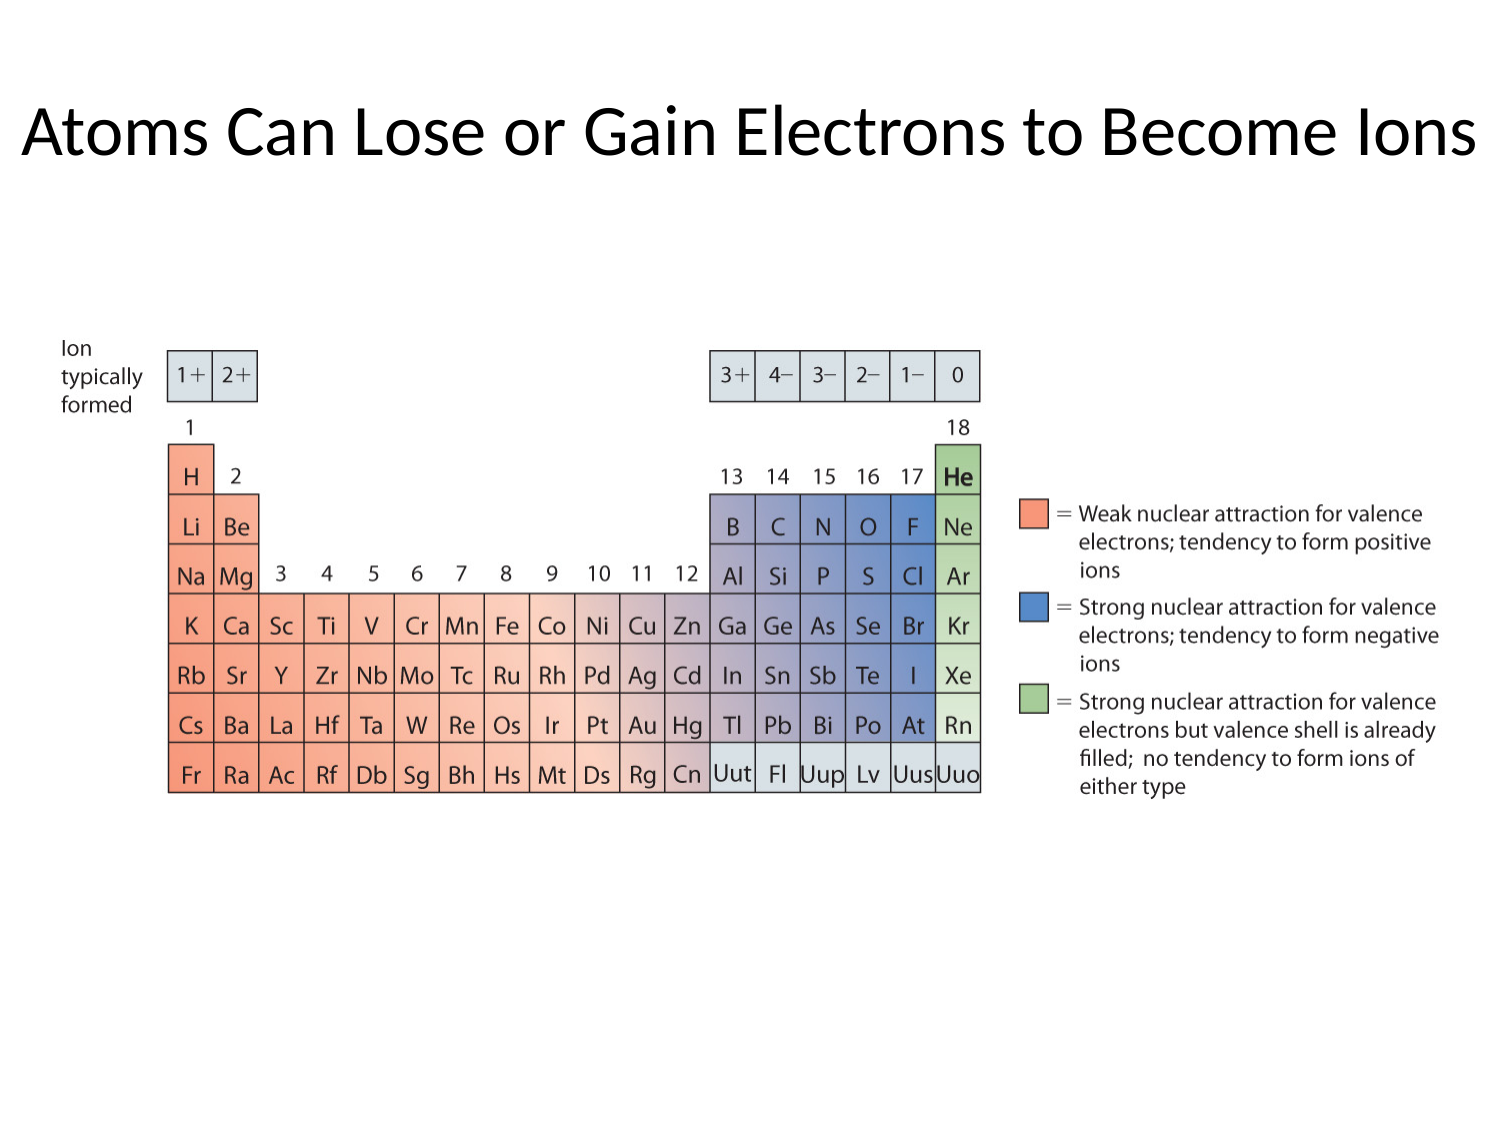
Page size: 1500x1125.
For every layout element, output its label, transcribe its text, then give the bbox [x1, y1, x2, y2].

title Atoms Can Lose or Gain Electrons to Become Ions [0, 37, 1500, 215]
picture [49, 329, 1451, 801]
